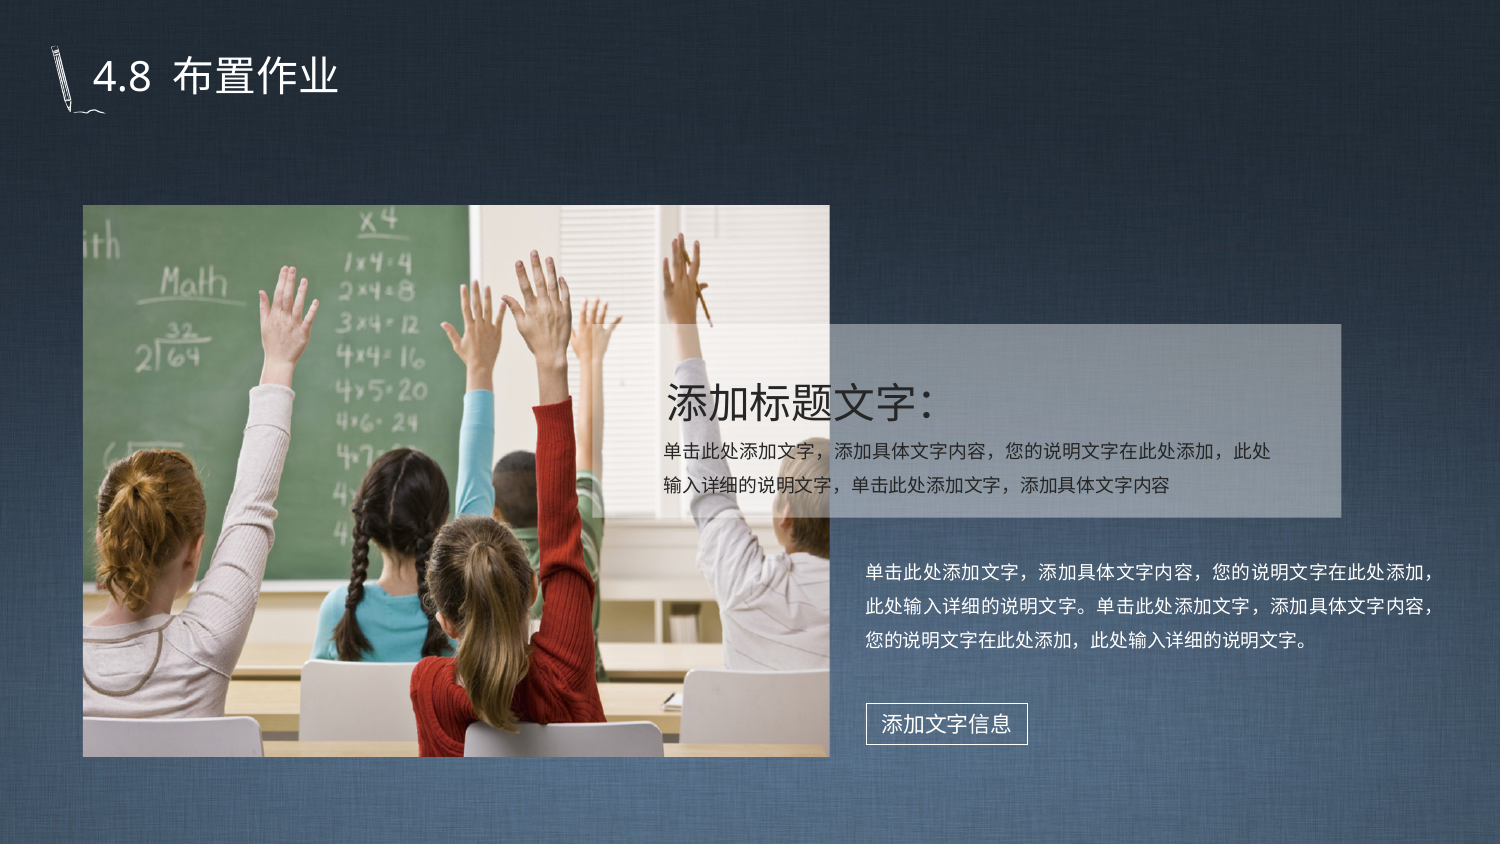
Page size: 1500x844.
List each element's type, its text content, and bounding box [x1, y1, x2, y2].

picture [0, 0, 1500, 844]
text_box 单击此处添加文字，添加具体文字内容，您的说明文字在此处添加，此处输入详细的说明文字。单击此处添加文字，添加具体文字内容，您的说明文字在此处添加，此处输入详细的说明文字。 [850, 542, 1440, 659]
text_box 4.8 布置作业 [78, 42, 649, 108]
text_box [82, 205, 831, 757]
text_box 添加文字信息 [866, 703, 1028, 745]
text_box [592, 324, 1342, 518]
